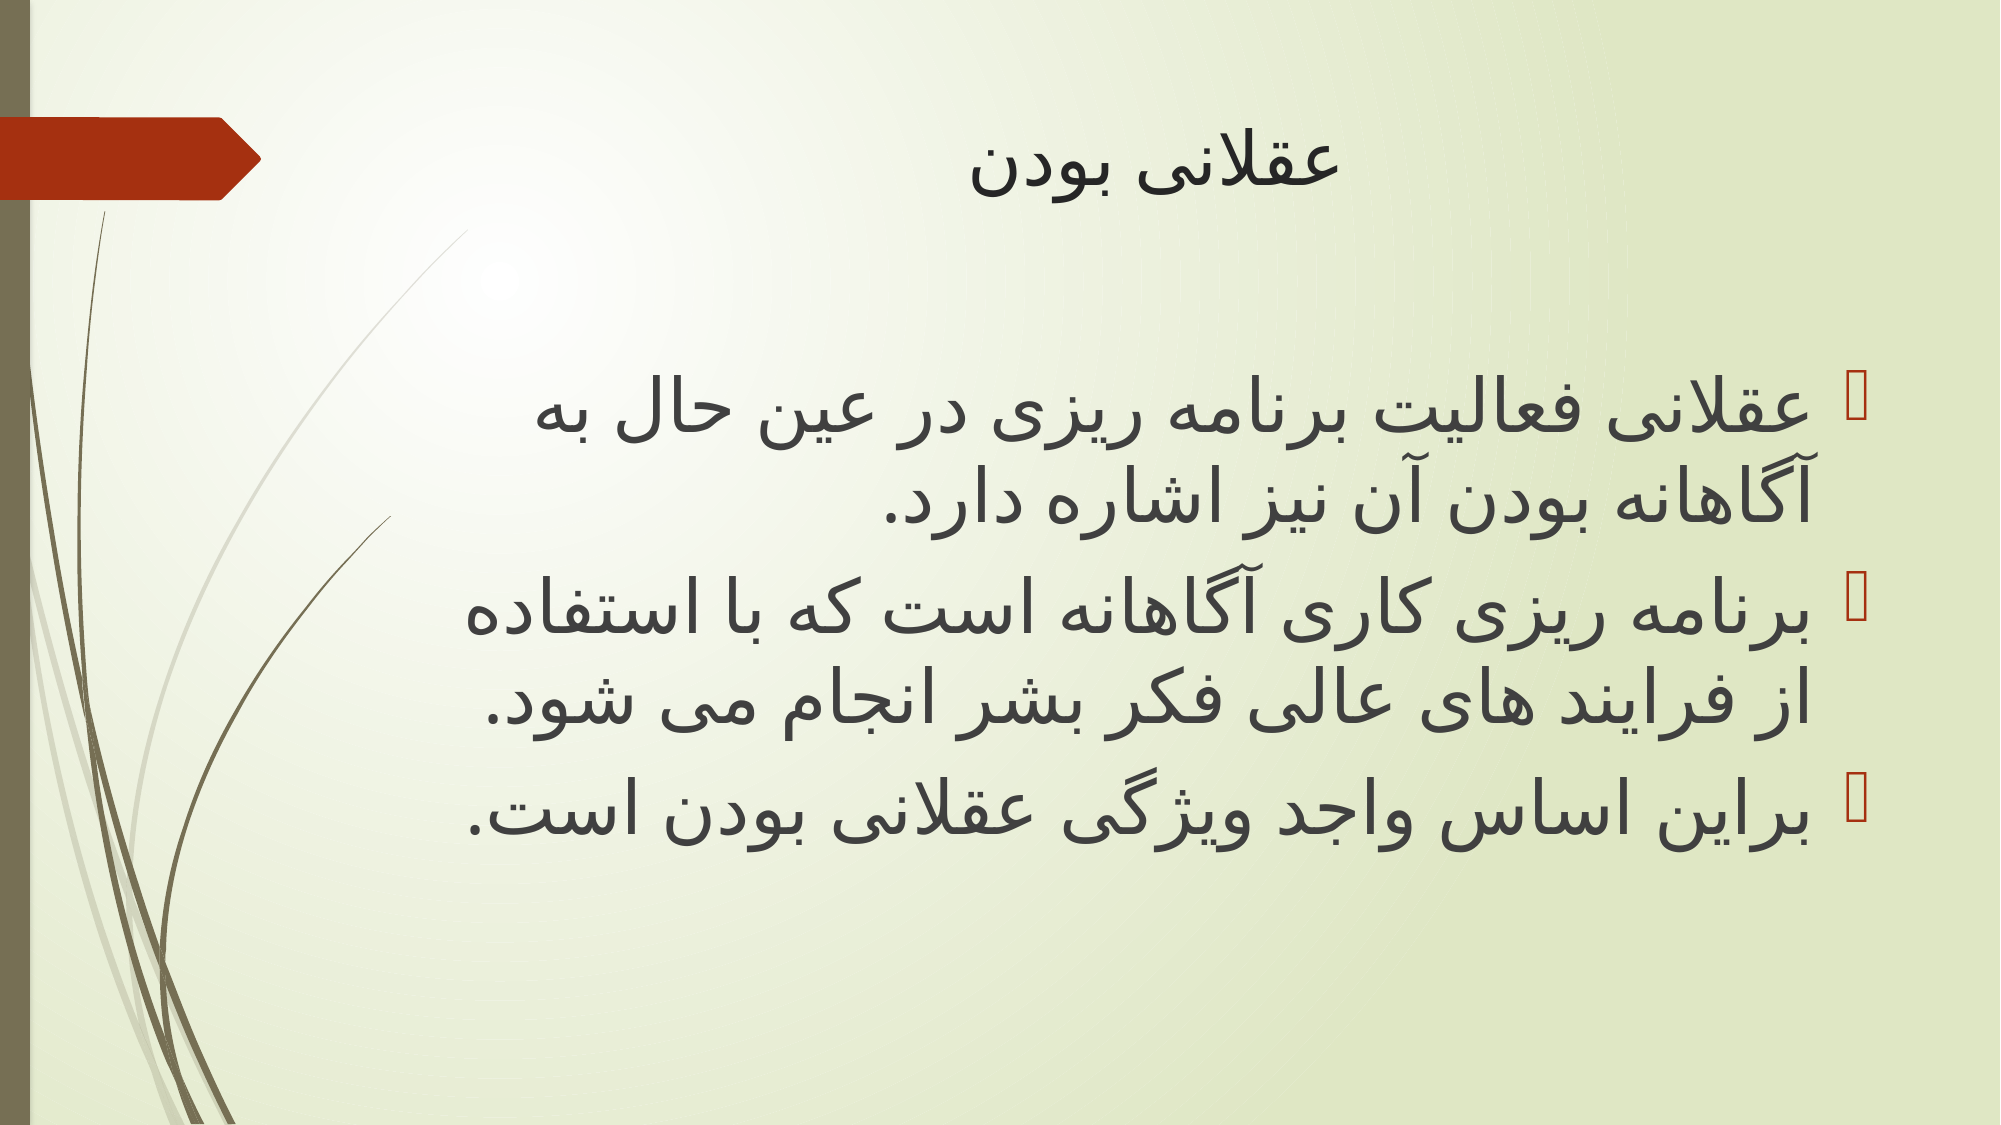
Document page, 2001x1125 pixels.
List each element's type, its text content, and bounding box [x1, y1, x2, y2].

list عقلانی فعالیت برنامه ریزی در عین حال به آگاهانه بودن آن نیز اشاره دارد. برنامه ریزی کاری آگاهانه است که با استفاده از فرایند های عالی فکر بشر انجام می شود. براین اساس واجد ویژگی عقلانی بودن است. [424, 350, 1888, 970]
title عقلانی بودن [425, 102, 1888, 313]
